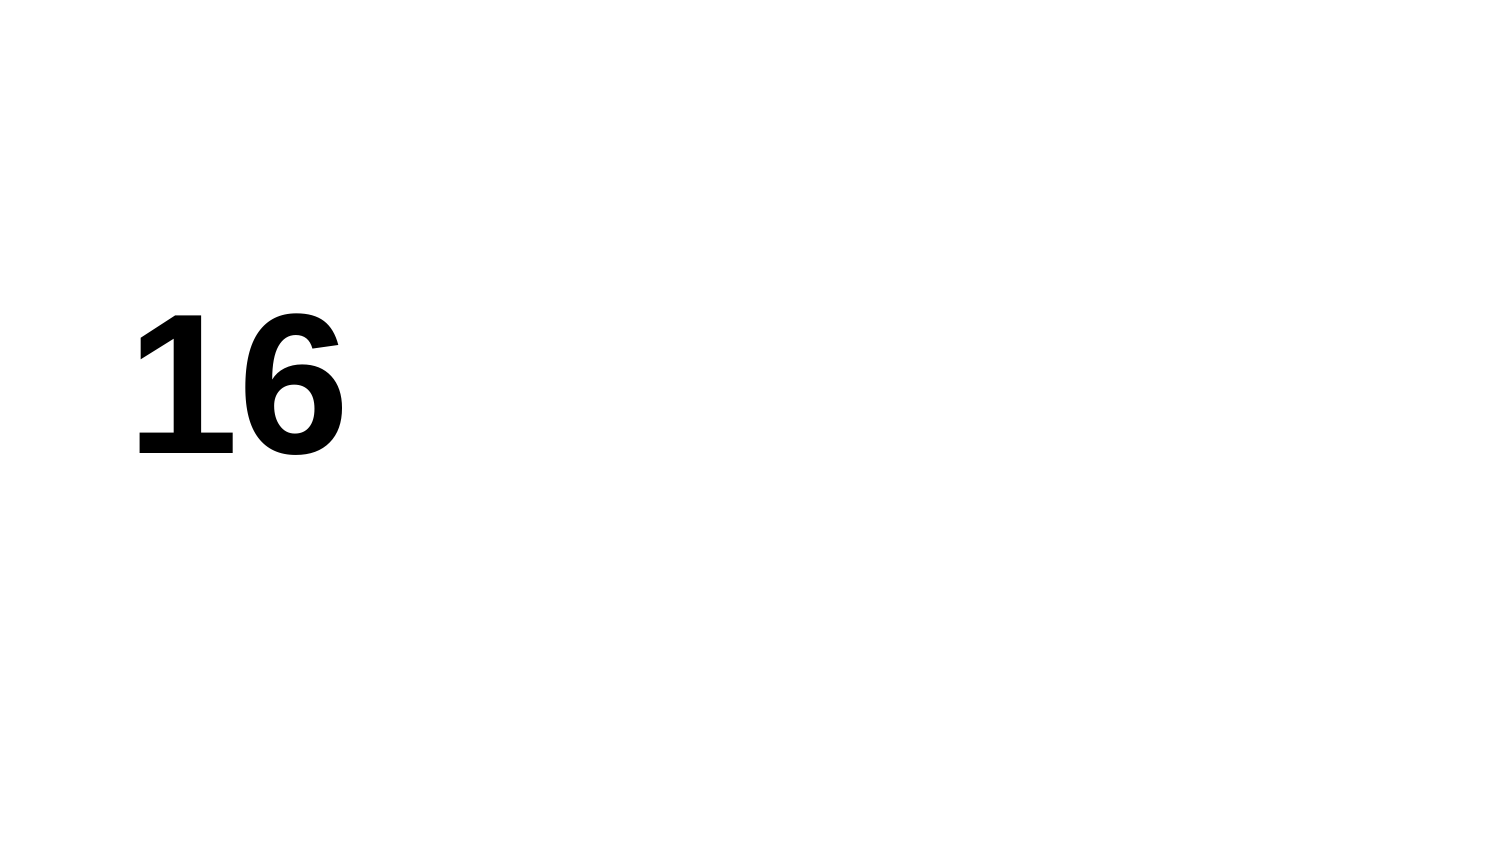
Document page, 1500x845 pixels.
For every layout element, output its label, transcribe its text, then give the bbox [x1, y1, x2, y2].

text_box 16 [112, 235, 1388, 509]
